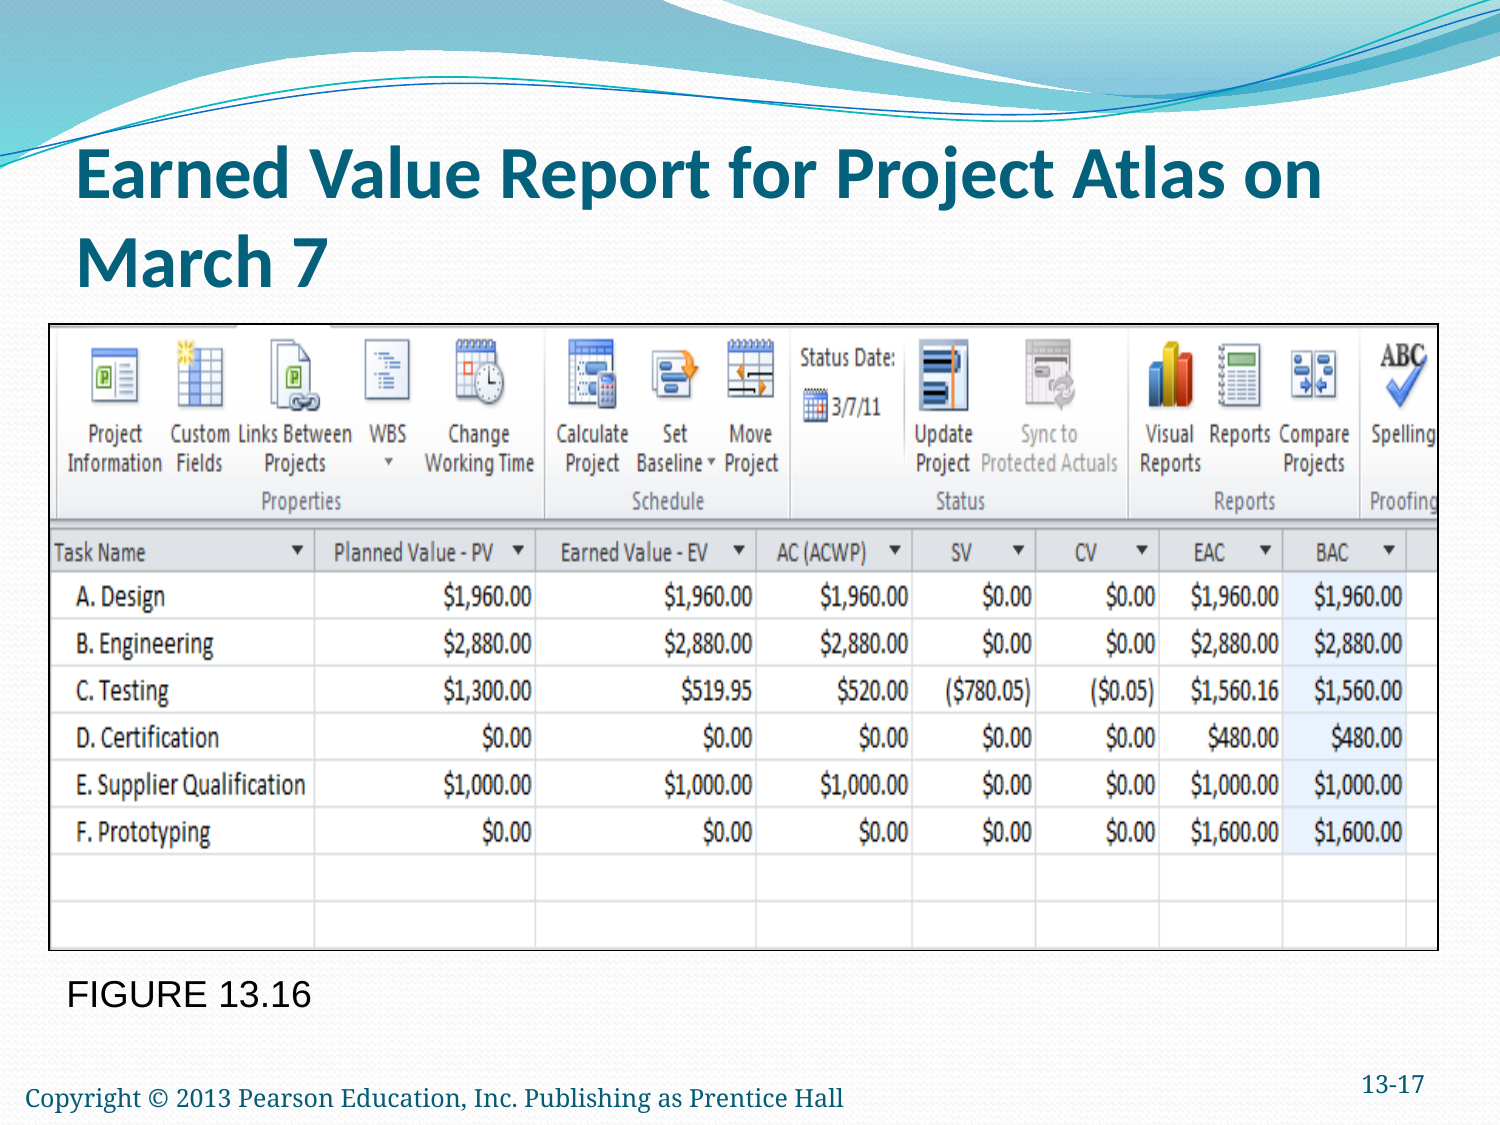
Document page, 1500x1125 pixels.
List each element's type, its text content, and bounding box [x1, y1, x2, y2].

text_box FIGURE 13.16 [51, 962, 348, 1023]
picture [49, 324, 1438, 951]
slide_number 13-17 [1299, 1042, 1425, 1103]
title Earned Value Report for Project Atlas on March 7 [74, 115, 1438, 304]
text_box Copyright © 2013 Pearson Education, Inc. Publishing as Prentice Hall [24, 1074, 988, 1113]
